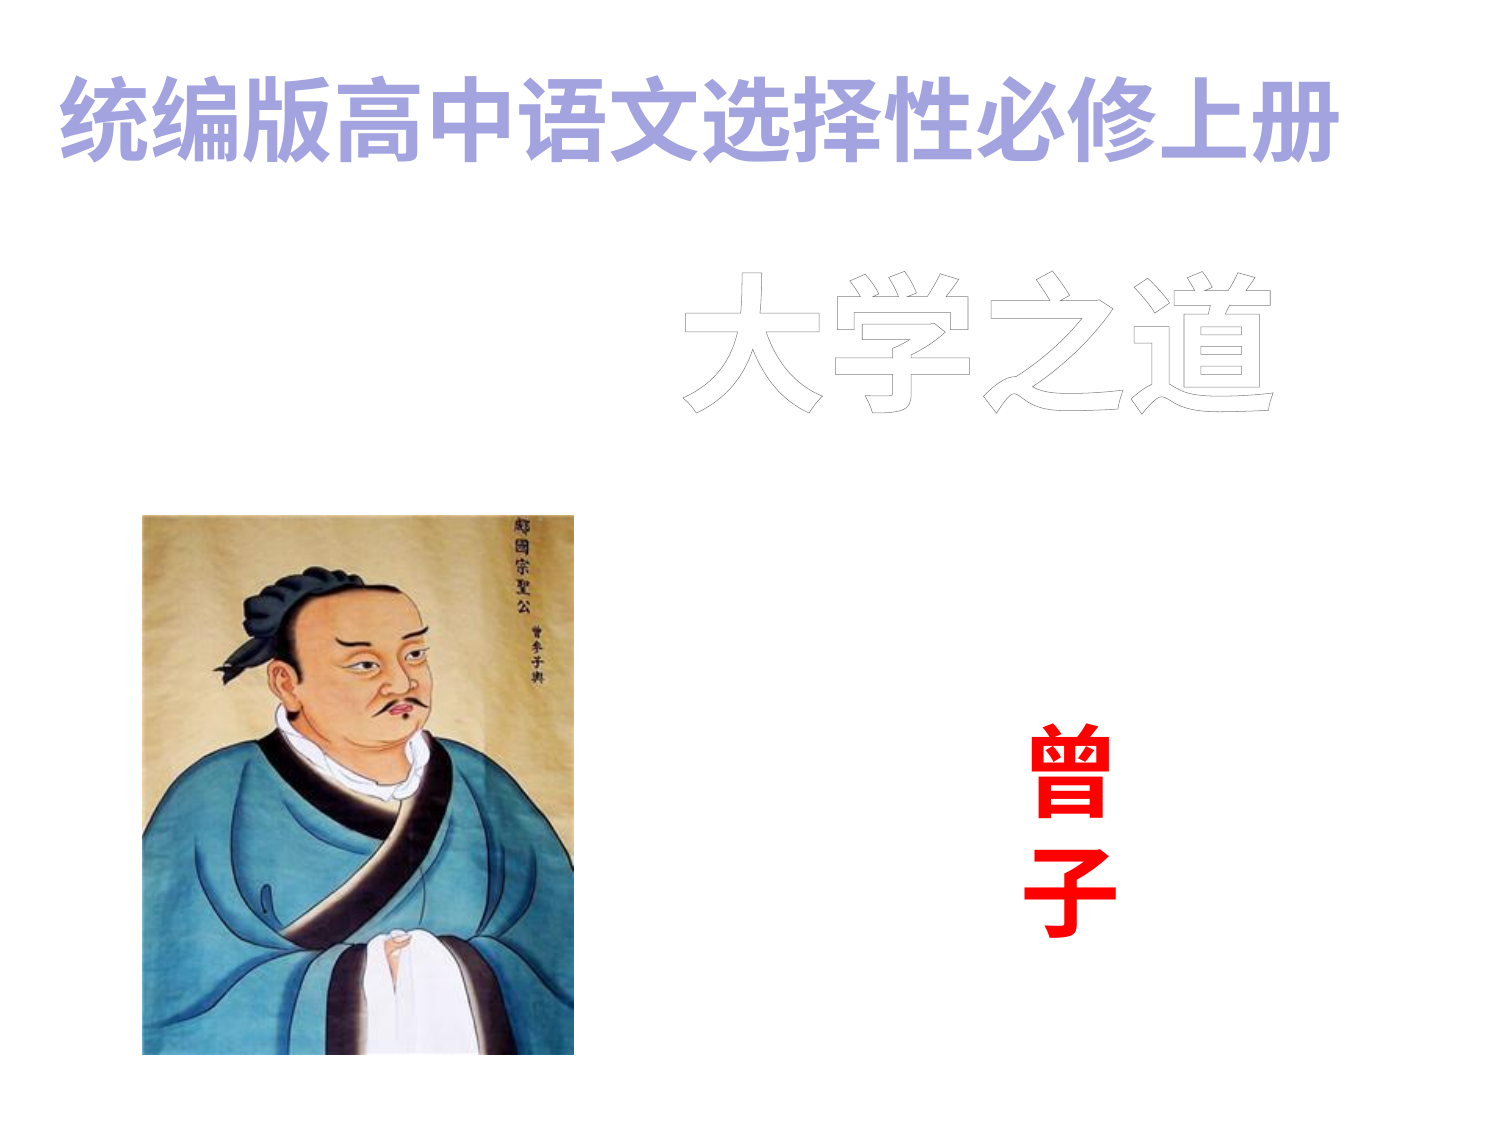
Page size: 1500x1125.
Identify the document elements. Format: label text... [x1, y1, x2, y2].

text_box 大学之道 [222, 242, 1458, 438]
title 统编版高中语文选择性必修上册 [25, 60, 1376, 176]
text_box 曾 子 [834, 702, 1307, 958]
picture [142, 515, 574, 1055]
